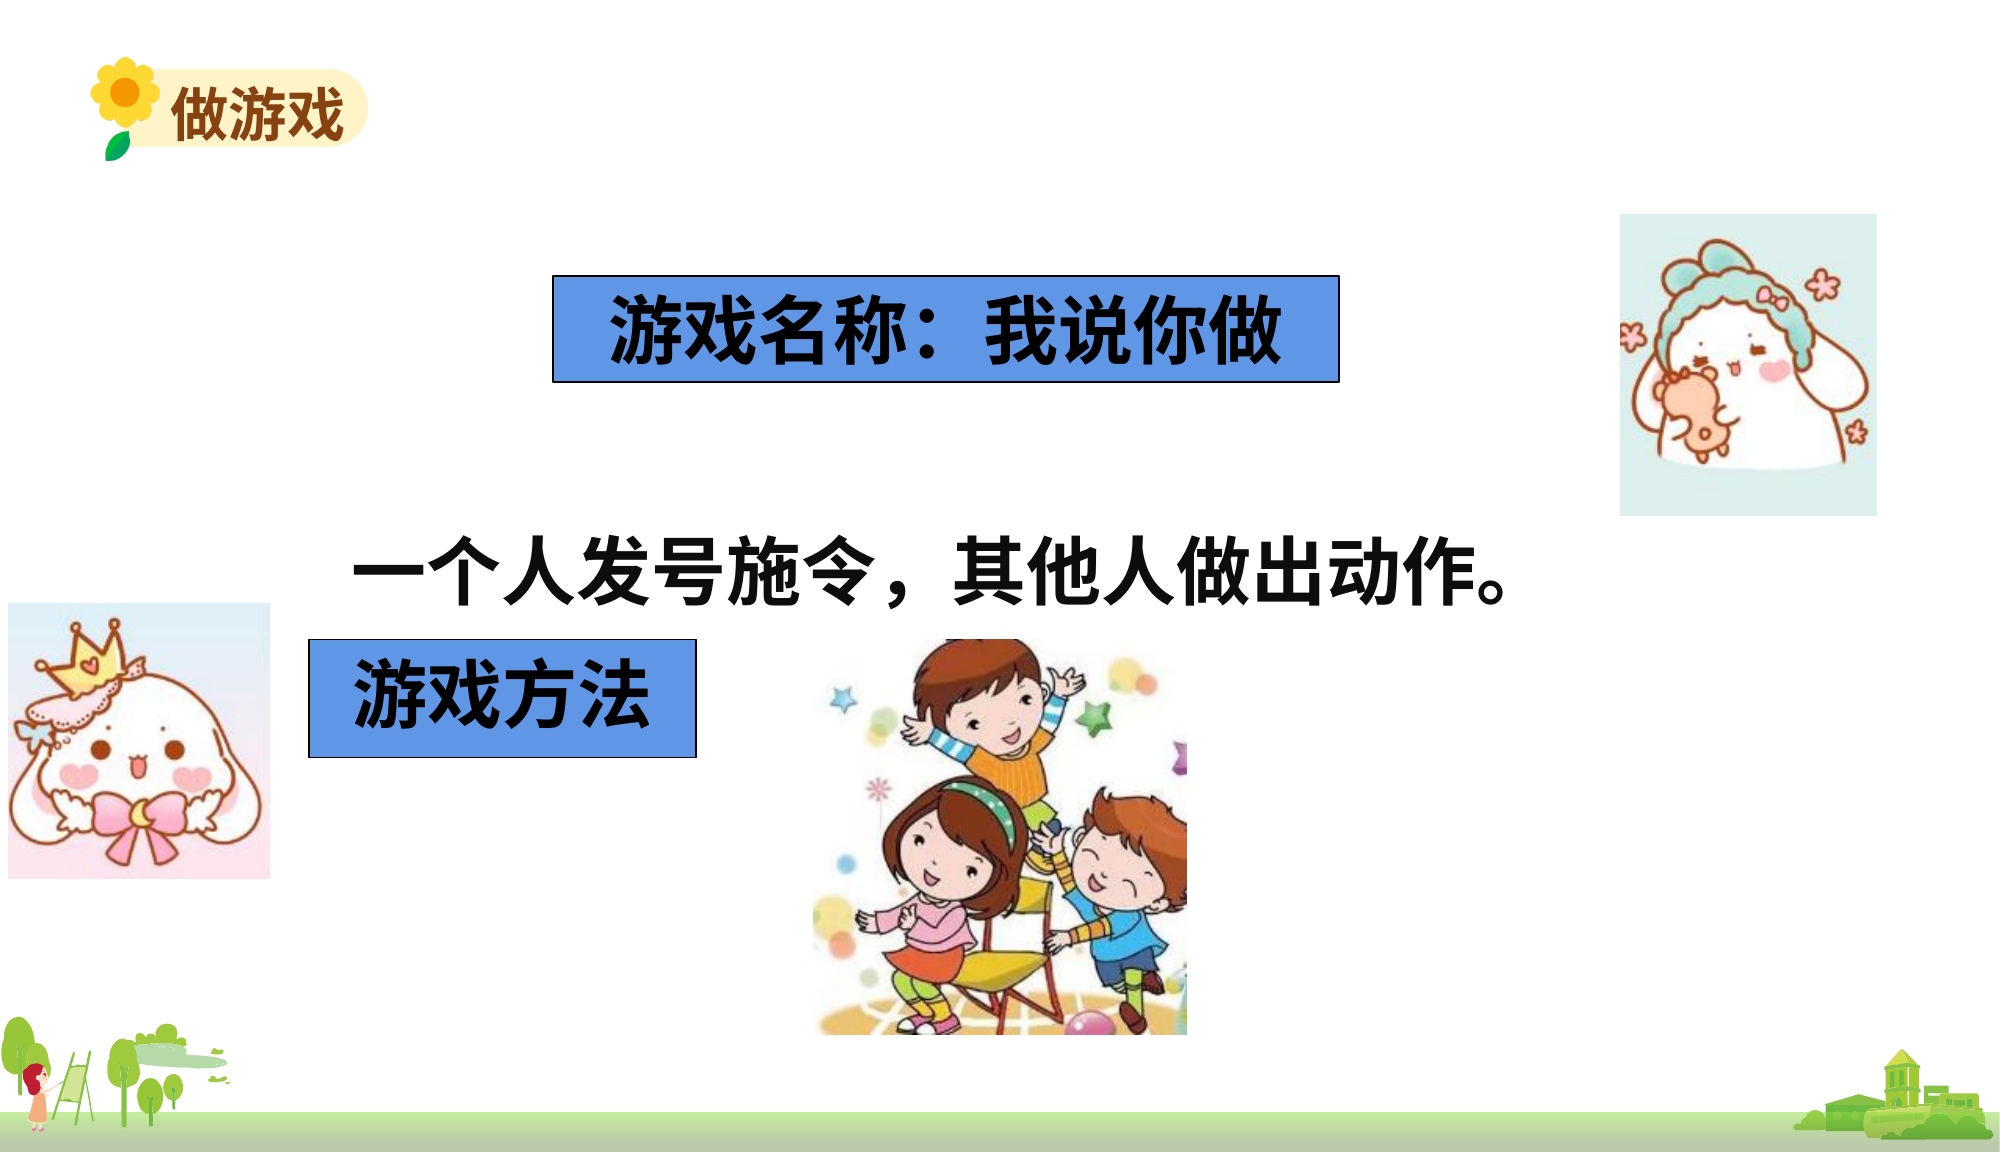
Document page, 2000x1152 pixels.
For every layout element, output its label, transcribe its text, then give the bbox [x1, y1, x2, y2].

picture [8, 603, 272, 879]
picture [1620, 214, 1877, 516]
text_box 游戏方法 [308, 639, 697, 758]
text_box 一个人发号施令，其他人做出动作。 [271, 472, 1621, 622]
picture [813, 639, 1187, 1035]
text_box 游戏名称：我说你做 [552, 275, 1340, 383]
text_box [90, 57, 369, 161]
